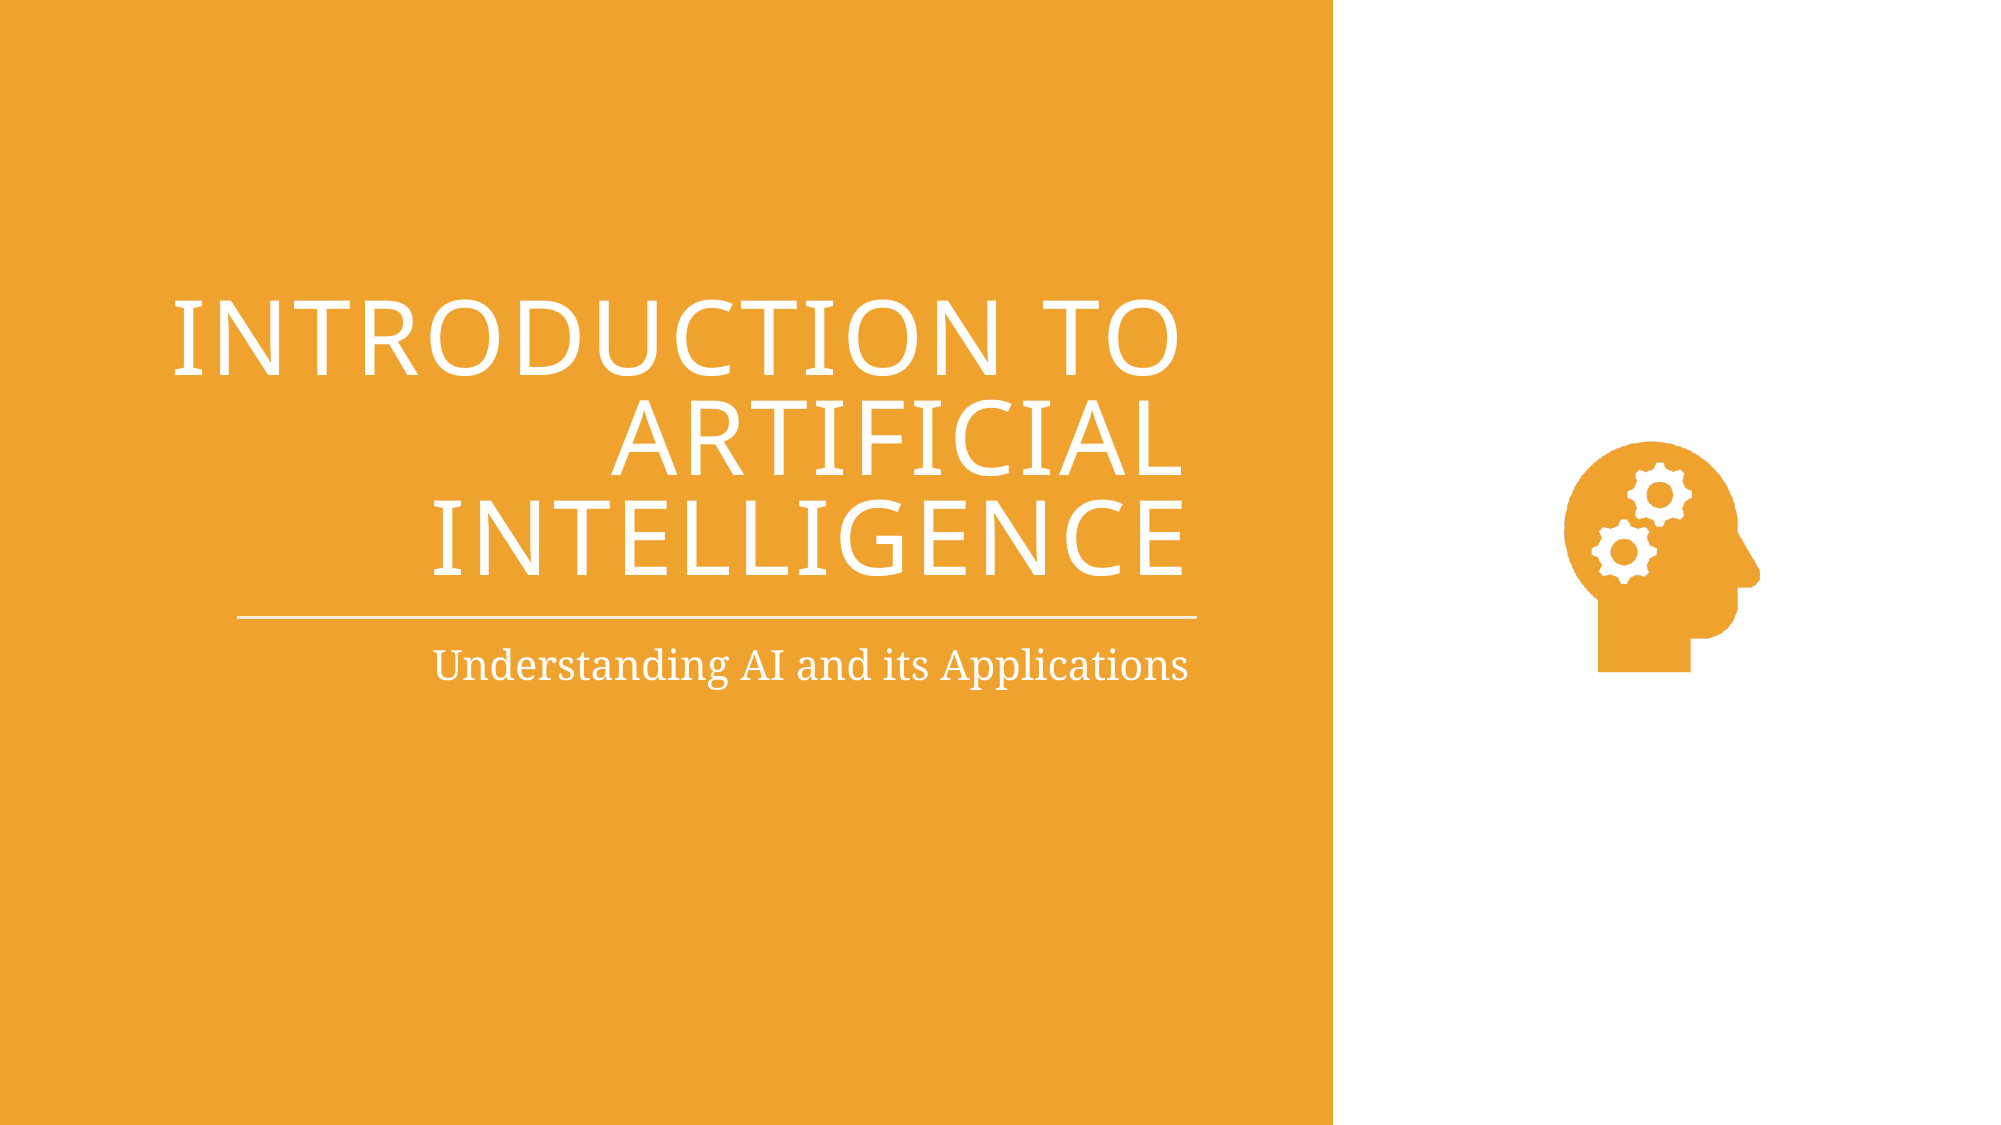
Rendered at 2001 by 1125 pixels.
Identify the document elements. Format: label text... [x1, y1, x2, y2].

subtitle Understanding AI and its Applications [104, 631, 1205, 1019]
text_box [1334, 0, 2000, 1125]
text_box [0, 0, 1334, 1125]
picture [1526, 426, 1798, 698]
title Introduction to Artificial Intelligence [104, 104, 1205, 603]
